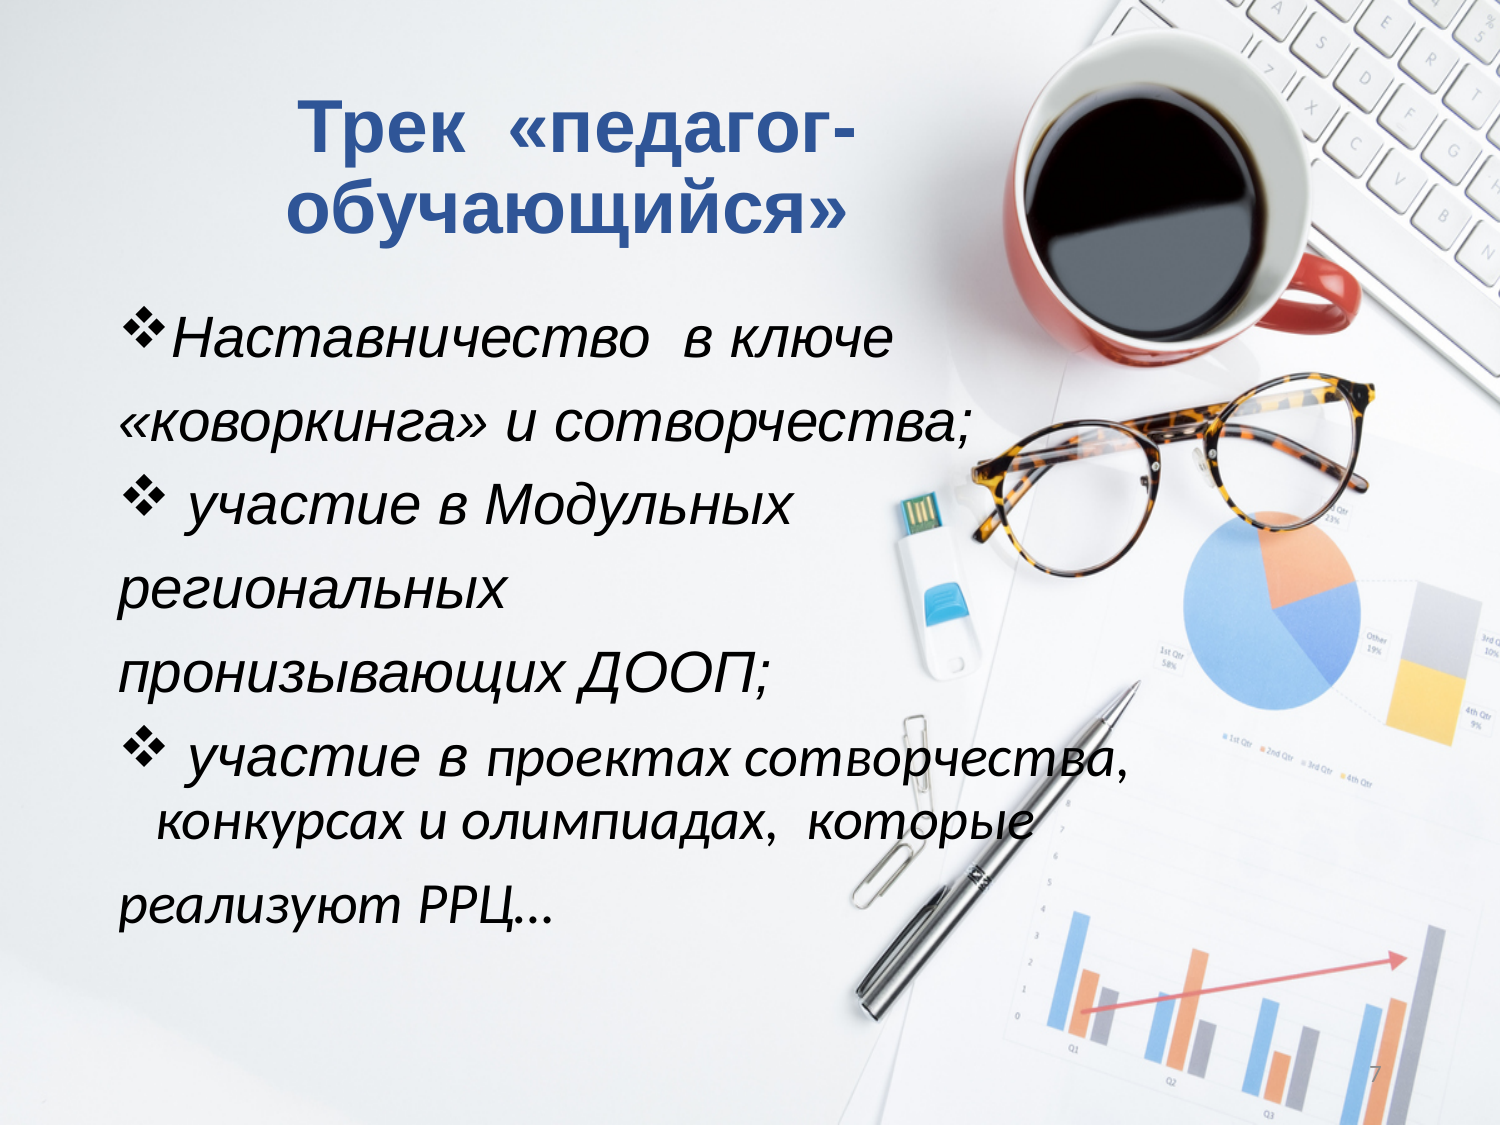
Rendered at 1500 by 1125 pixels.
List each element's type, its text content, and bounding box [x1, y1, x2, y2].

picture [0, 0, 1500, 1125]
list Наставничество в ключе «коворкинга» и сотворчества; участие в Модульных региональных пронизывающих ДООП; участие в проектах сотворчества, конкурсах и олимпиадах, которые реализуют РРЦ… [103, 299, 1397, 1014]
slide_number 7 [1059, 1042, 1397, 1103]
title Трек «педагог-обучающийся» [103, 59, 1053, 278]
